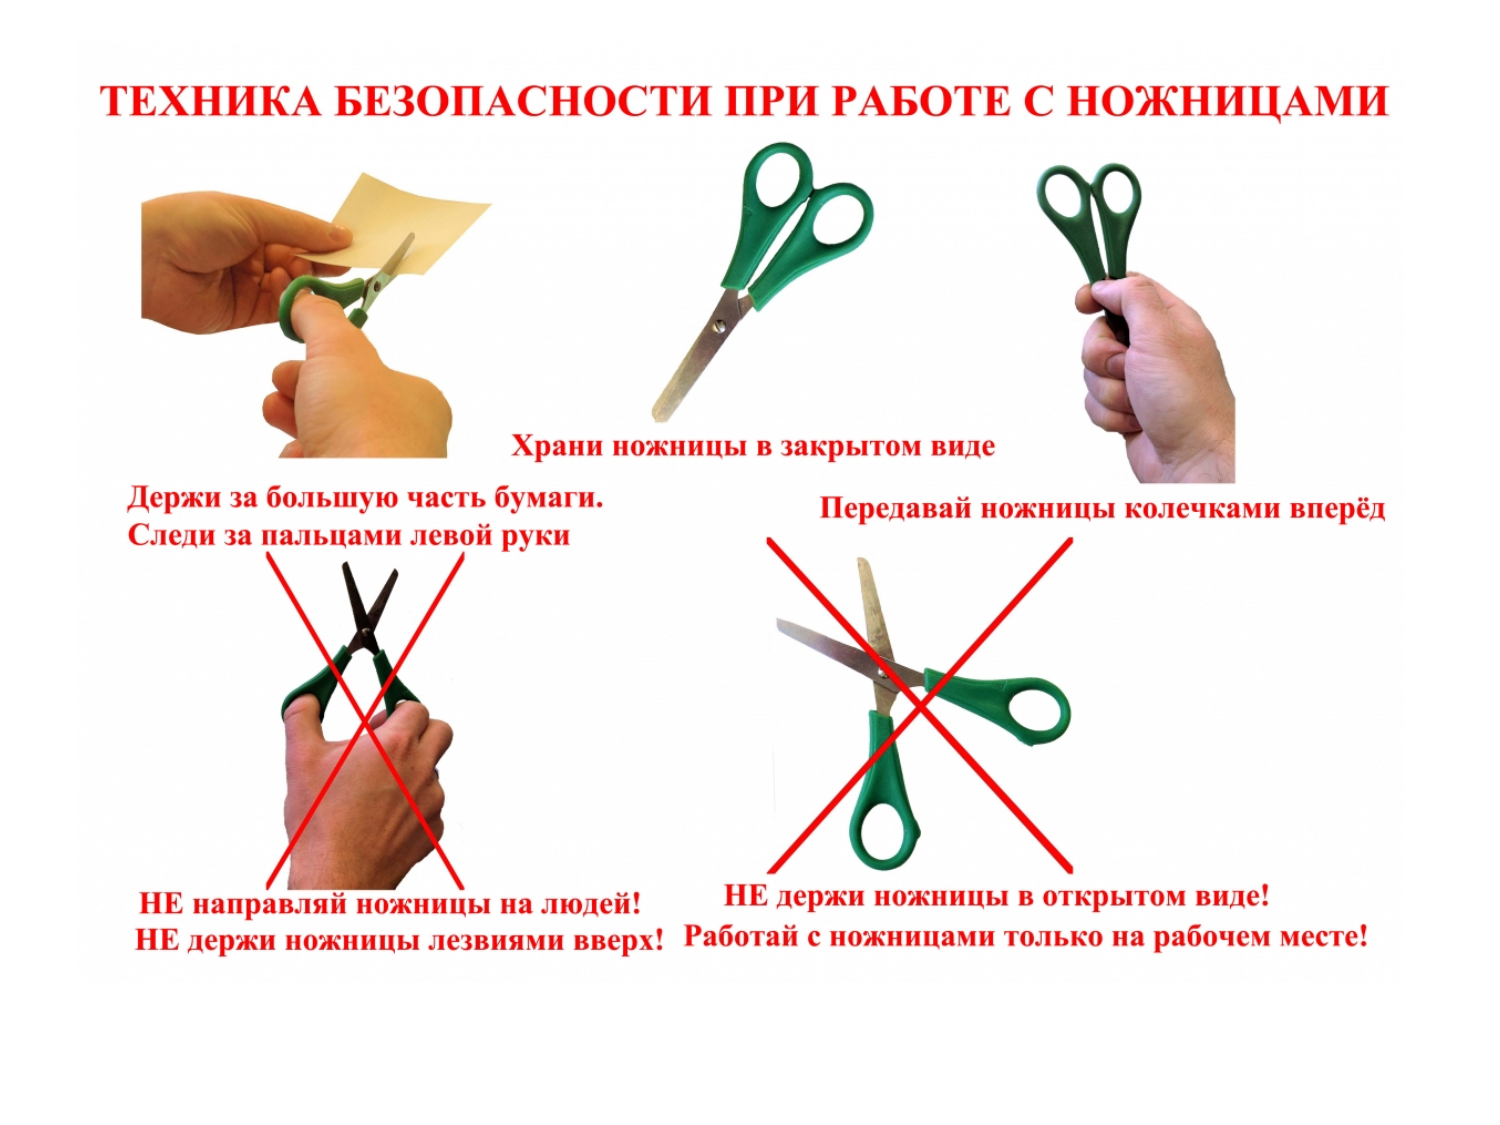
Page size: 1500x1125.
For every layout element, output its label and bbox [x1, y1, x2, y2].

list [76, 42, 1406, 982]
